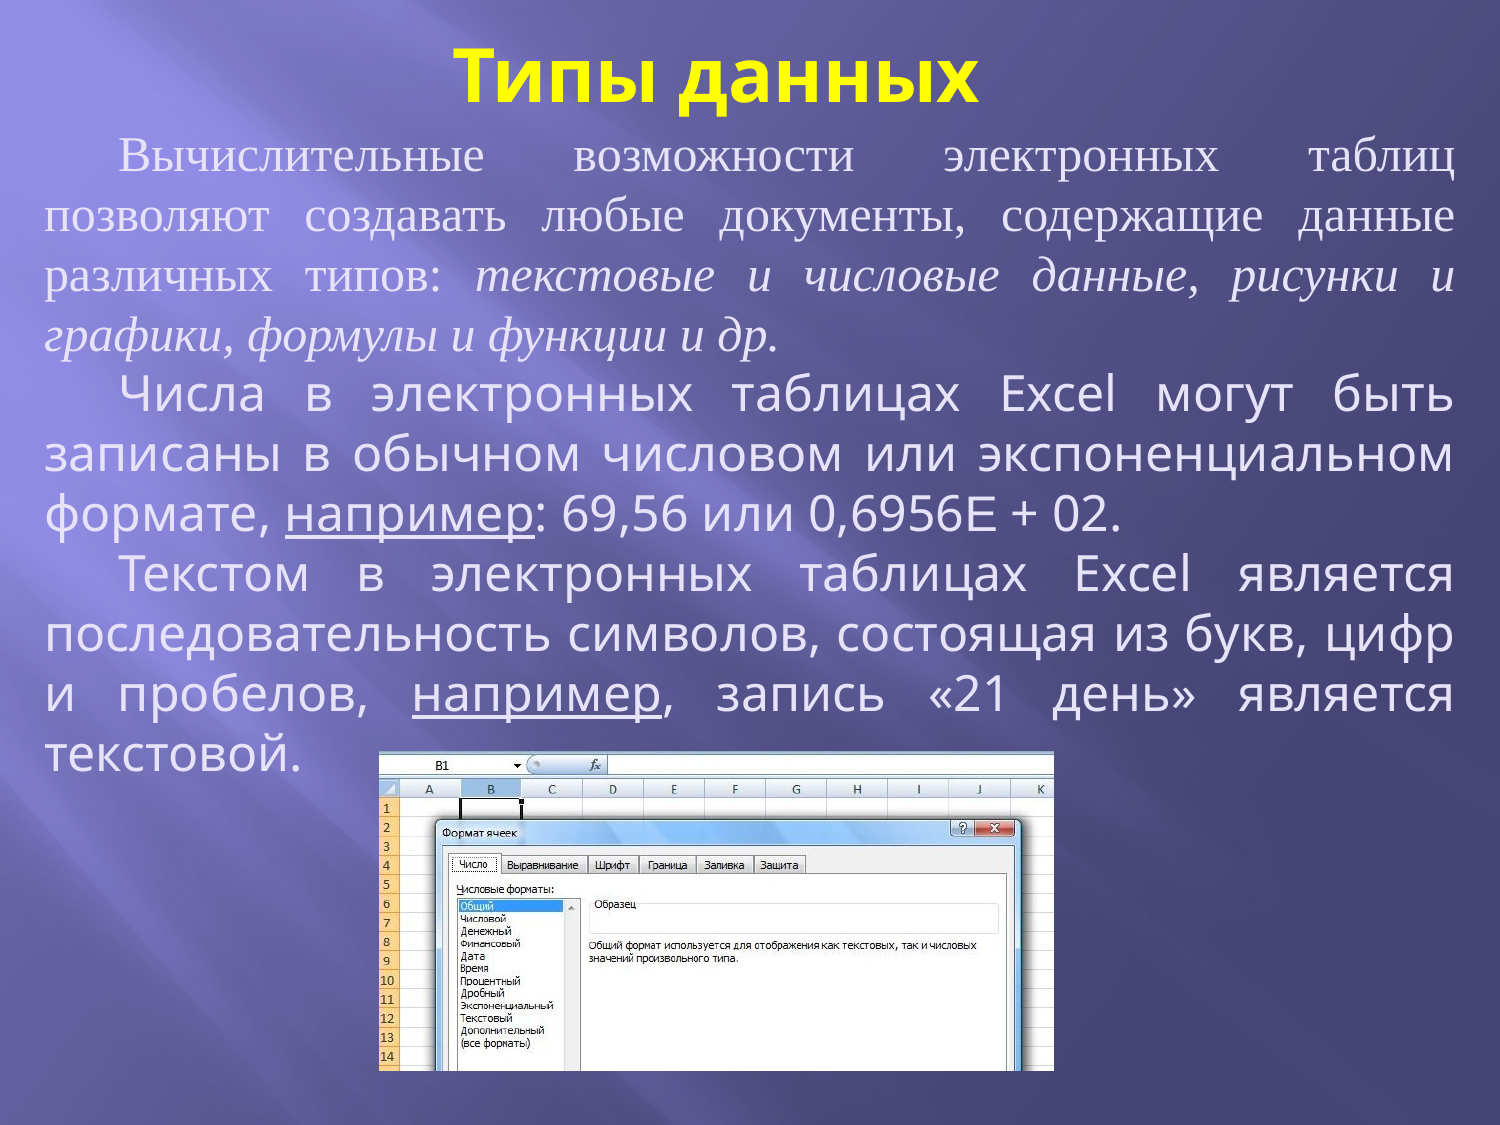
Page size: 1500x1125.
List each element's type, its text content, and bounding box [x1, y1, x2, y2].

picture [379, 751, 1054, 1071]
text_box Типы данных [341, 20, 1092, 113]
text_box Вычислительные возможности электронных таблиц позволяют создавать любые документы, содержащие данные различных типов: текстовые и числовые данные, рисунки и графики, формулы и функции и др. Числа в электронных таблицах Excel могут быть записаны в обычном числовом или экспоненциальном формате, например: 69,56 или 0,6956E + 02. Текстом в электронных таблицах Excel является последовательность символов, состоящая из букв, цифр и пробелов, например, запись «21 день» является текстовой. [29, 113, 1471, 789]
